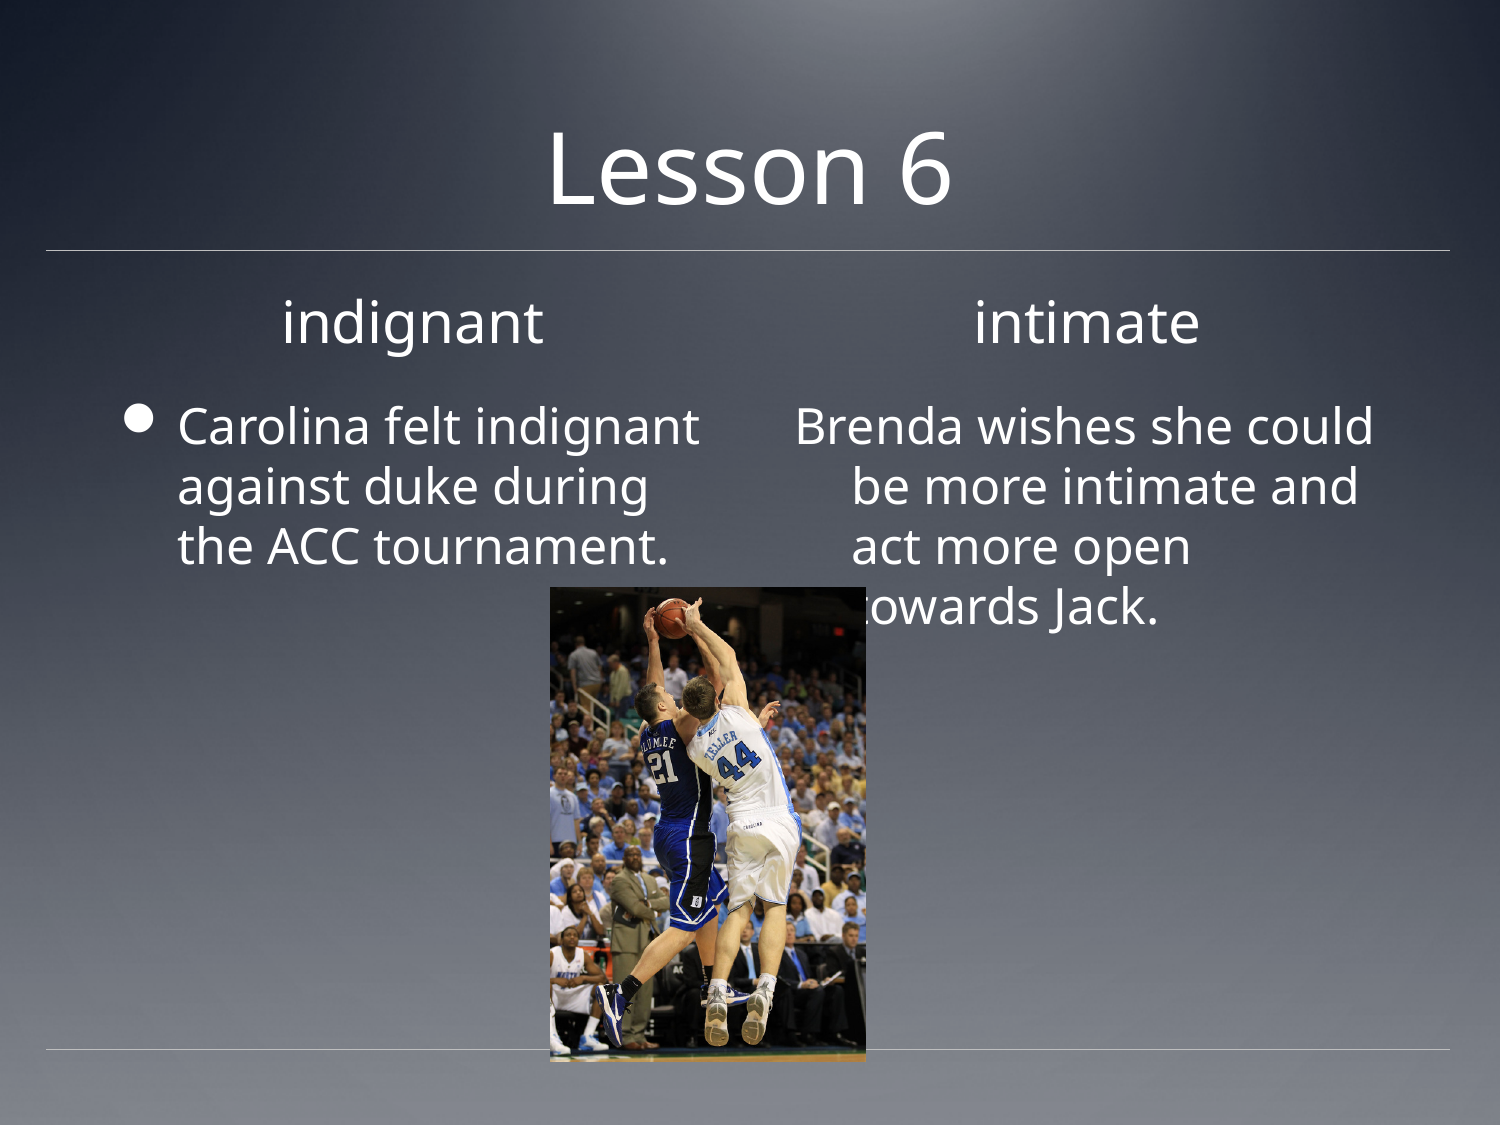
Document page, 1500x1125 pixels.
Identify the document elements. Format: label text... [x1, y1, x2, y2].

list Carolina felt indignant against duke during the ACC tournament. [105, 387, 721, 1026]
list Brenda wishes she could be more intimate and act more open towards Jack. [779, 387, 1395, 1026]
picture [547, 585, 868, 1064]
title Lesson 6 [105, 17, 1394, 233]
list indignant [105, 251, 721, 387]
list intimate [779, 251, 1395, 387]
